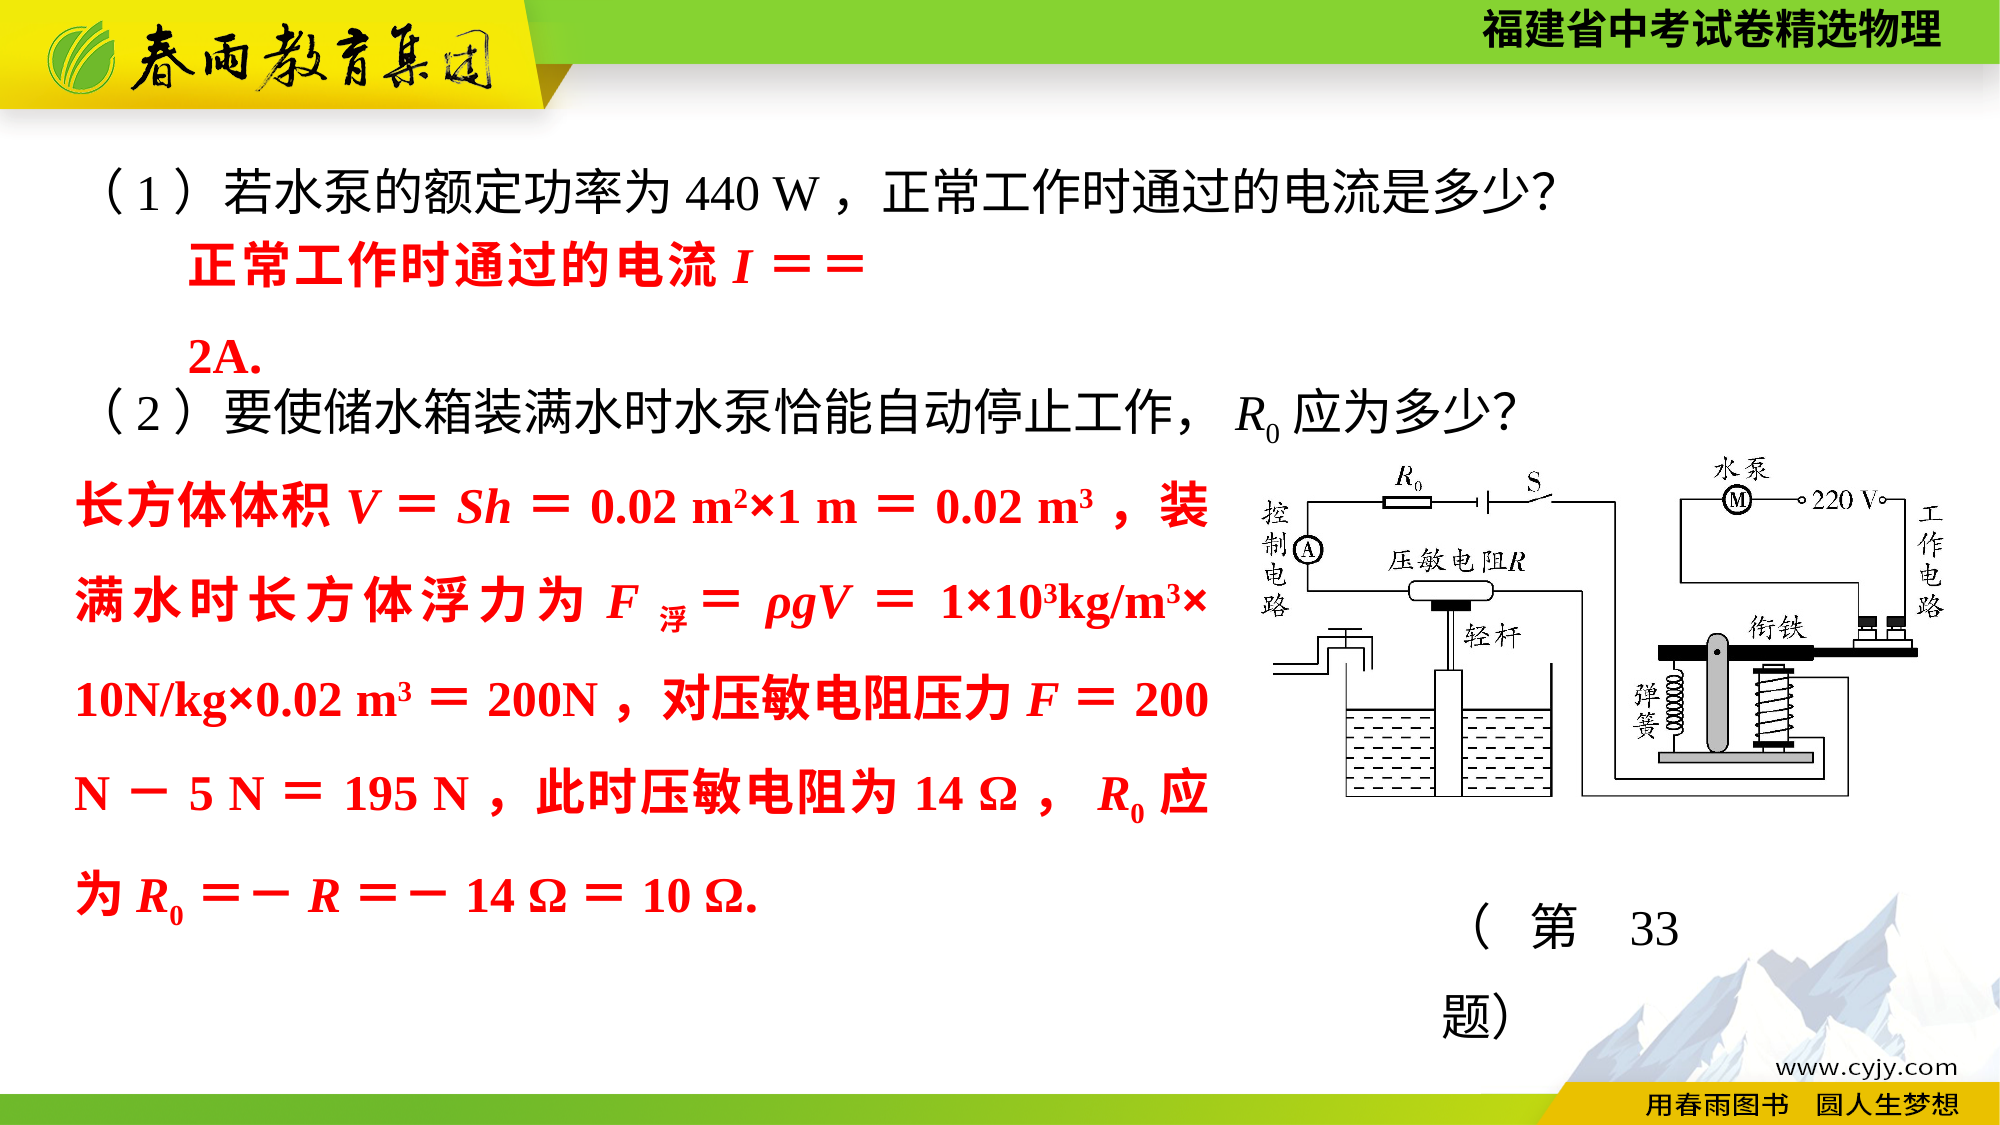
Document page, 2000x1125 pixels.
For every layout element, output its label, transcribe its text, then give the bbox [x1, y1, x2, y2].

picture [0, 0, 2000, 1125]
text_box （第33题） [1426, 858, 1707, 963]
text_box （2）要使储水箱装满水时水泵恰能自动停止工作，R0应为多少？ [59, 338, 1944, 457]
list （1）若水泵的额定功率为440 W，正常工作时通过的电流是多少？ [59, 122, 1944, 217]
